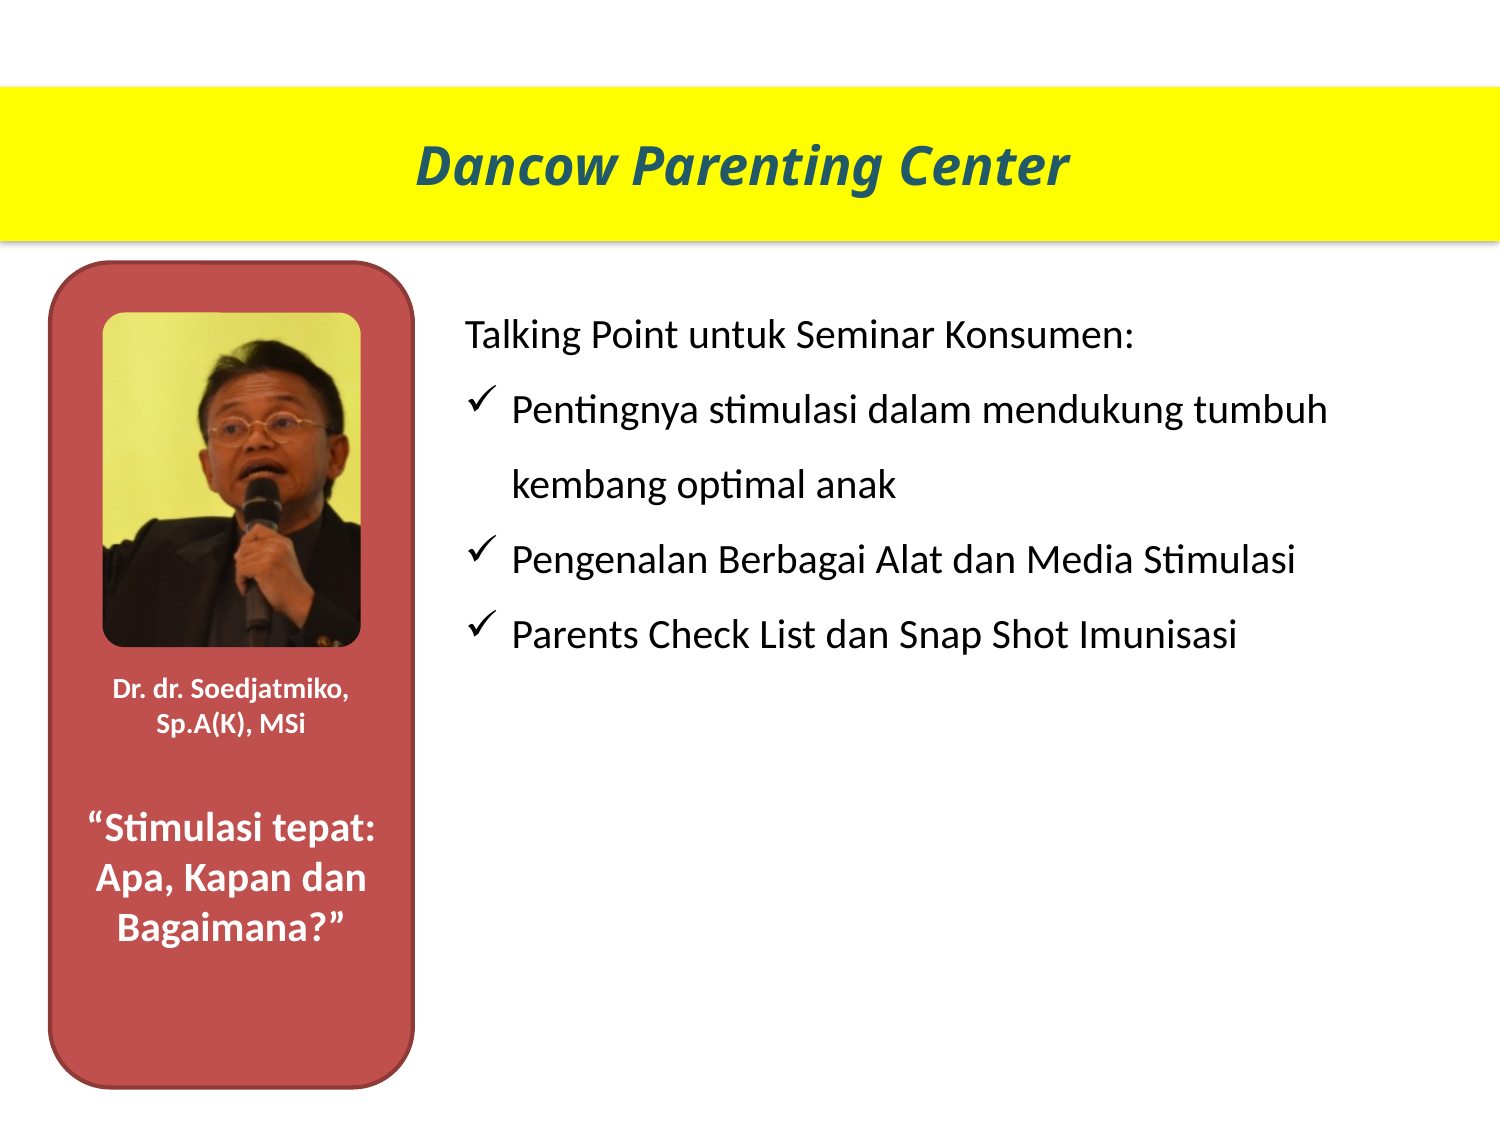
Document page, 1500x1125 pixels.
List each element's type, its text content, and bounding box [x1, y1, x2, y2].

text_box [47, 260, 415, 1090]
text_box “Stimulasi tepat: Apa, Kapan dan Bagaimana?” [50, 792, 413, 958]
picture [102, 312, 361, 648]
text_box Talking Point untuk Seminar Konsumen: Pentingnya stimulasi dalam mendukung tumbuh kembang optimal anak Pengenalan Berbagai Alat dan Media Stimulasi Parents Check List dan Snap Shot Imunisasi [449, 274, 1438, 665]
text_box Dr. dr. Soedjatmiko, Sp.A(K), MSi [87, 662, 375, 748]
text_box Dancow Parenting Center [0, 87, 1500, 241]
